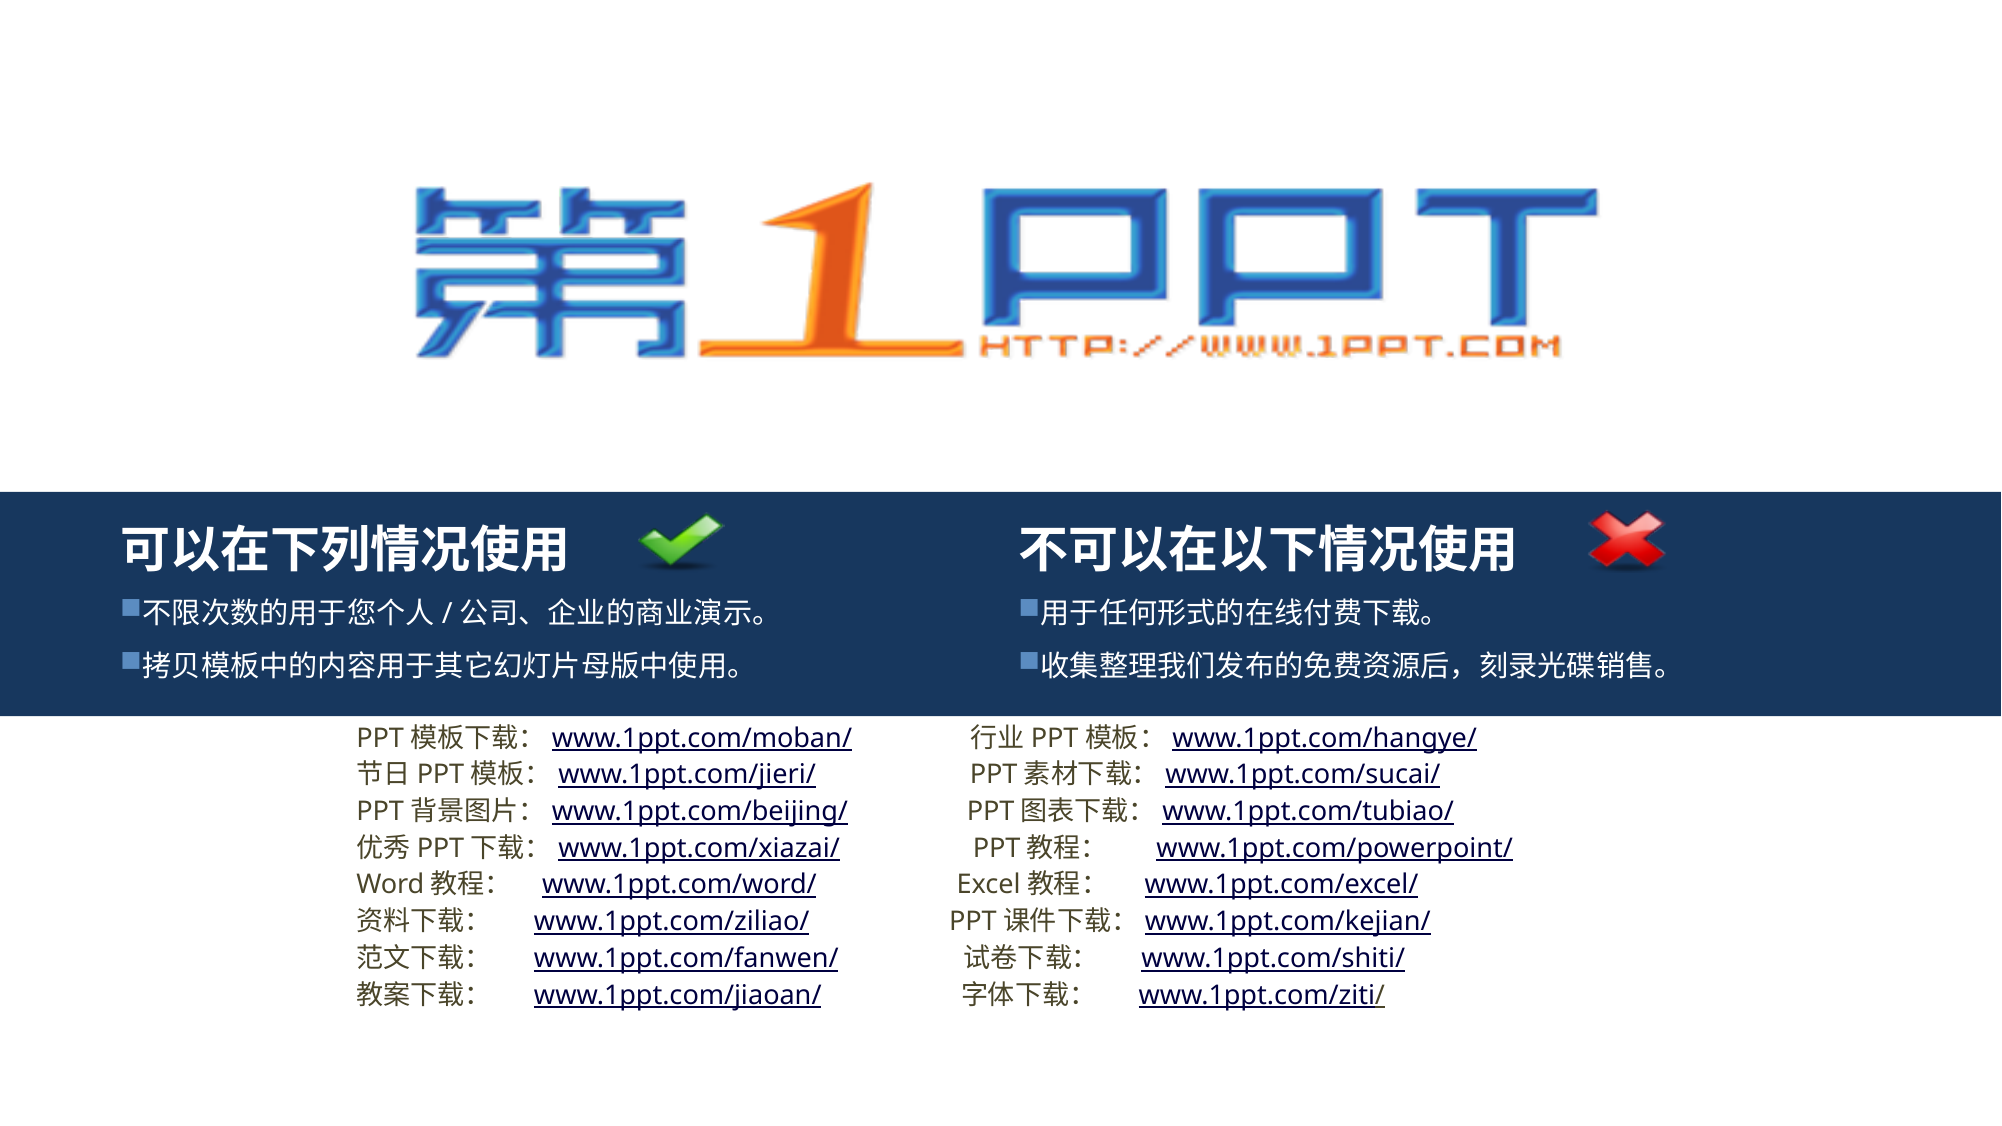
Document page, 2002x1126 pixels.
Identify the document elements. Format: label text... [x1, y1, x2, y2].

text_box 不可以在以下情况使用 用于任何形式的在线付费下载。 收集整理我们发布的免费资源后，刻录光碟销售。 [1000, 508, 1899, 762]
picture [179, 51, 1868, 492]
text_box 可以在下列情况使用 不限次数的用于您个人/公司、企业的商业演示。 拷贝模板中的内容用于其它幻灯片母版中使用。 [102, 508, 1001, 774]
text_box PPT模板下载：www.1ppt.com/moban/ 行业PPT模板：www.1ppt.com/hangye/ 节日PPT模板：www.1ppt.com/jieri/ PPT素材下载：www.1ppt.com/sucai/ PPT背景图片：www.1ppt.com/beijing/ PPT图表下载：www.1ppt.com/tubiao/ 优秀PPT下载：www.1ppt.com/xiazai/ PPT教程： www.1ppt.com/powerpoint/ Word教程： www.1ppt.com/word/ Excel教程： www.1ppt.com/excel/ 资料下载： www.1ppt.com/ziliao/ PPT课件下载：www.1ppt.com/kejian/ 范文下载： www.1ppt.com/fanwen/ 试卷下载： www.1ppt.com/shiti/ 教案下载： www.1ppt.com/jiaoan/ 字体下载： www.1ppt.com/ziti/ [337, 762, 1753, 1008]
text_box [0, 491, 2001, 717]
picture [637, 507, 725, 573]
picture [1582, 507, 1670, 573]
